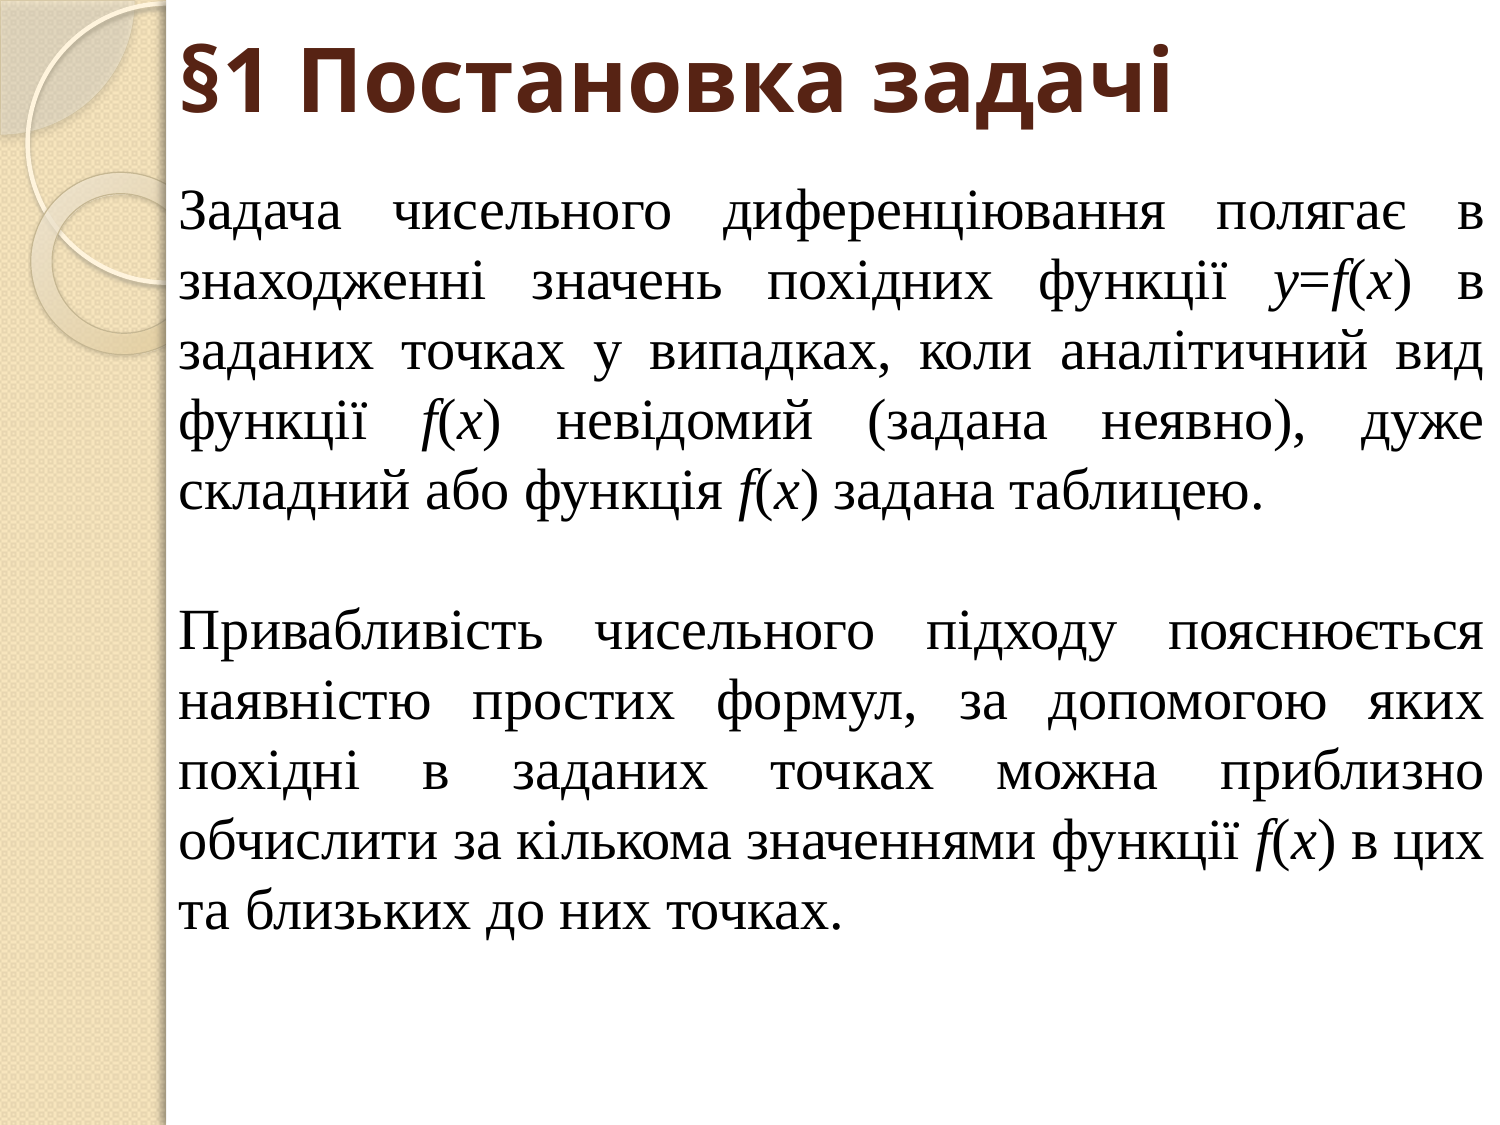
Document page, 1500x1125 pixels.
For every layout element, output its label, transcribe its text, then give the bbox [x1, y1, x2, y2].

text_box Задача чисельного диференціювання полягає в знаходженні значень похідних функції y=f(x) в заданих точках у випадках, коли аналітичний вид функції f(x) невідомий (задана неявно), дуже складний або функція f(x) задана таблицею. Привабливість чисельного підходу пояснюється наявністю простих формул, за допомогою яких похідні в заданих точках можна приблизно обчислити за кількома значеннями функції f(x) в цих та близьких до них точках. [163, 164, 1500, 949]
title §1 Постановка задачі [164, 0, 1394, 153]
